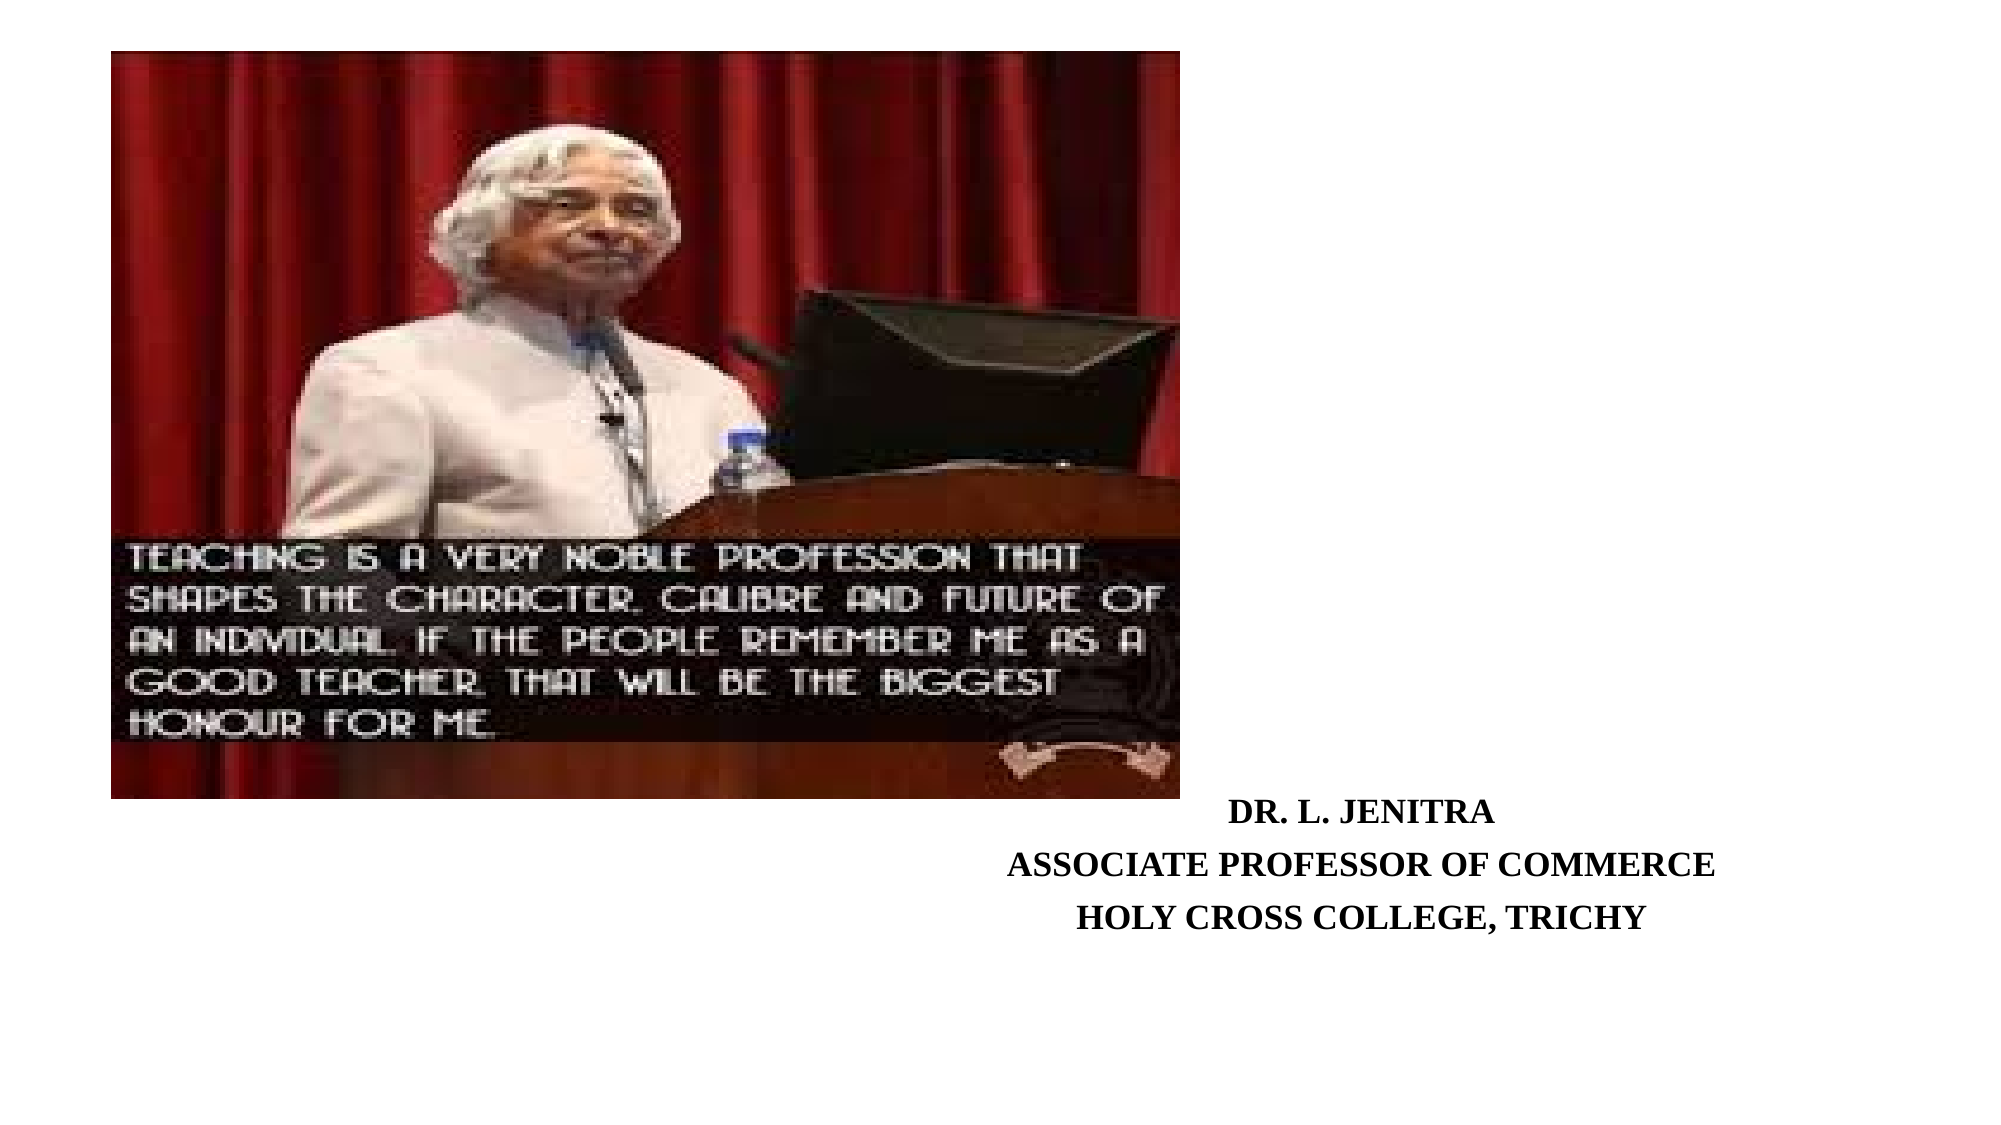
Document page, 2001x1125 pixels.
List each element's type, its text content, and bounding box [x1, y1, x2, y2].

subtitle DR. L. JENITRA ASSOCIATE PROFESSOR OF COMMERCE HOLY CROSS COLLEGE, TRICHY [359, 785, 2000, 947]
picture [111, 51, 1180, 799]
